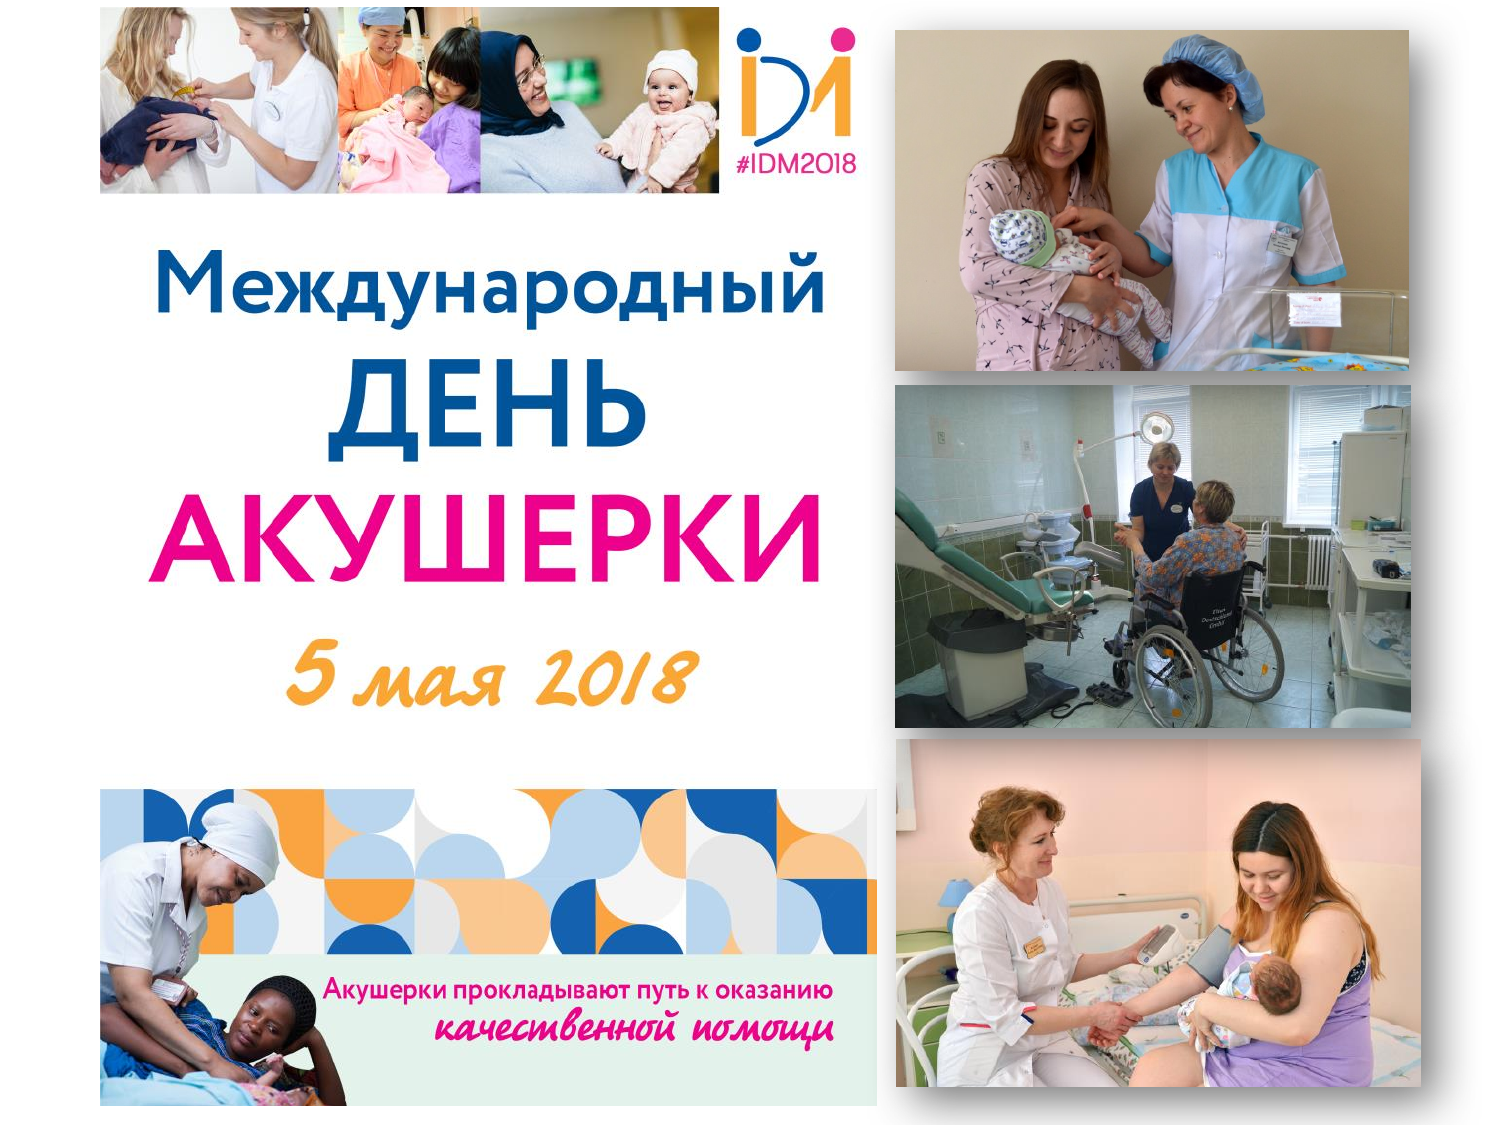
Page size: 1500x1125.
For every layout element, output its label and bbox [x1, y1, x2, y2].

picture [895, 385, 1411, 729]
list [100, 6, 878, 1107]
picture [896, 739, 1421, 1087]
picture [895, 30, 1410, 372]
